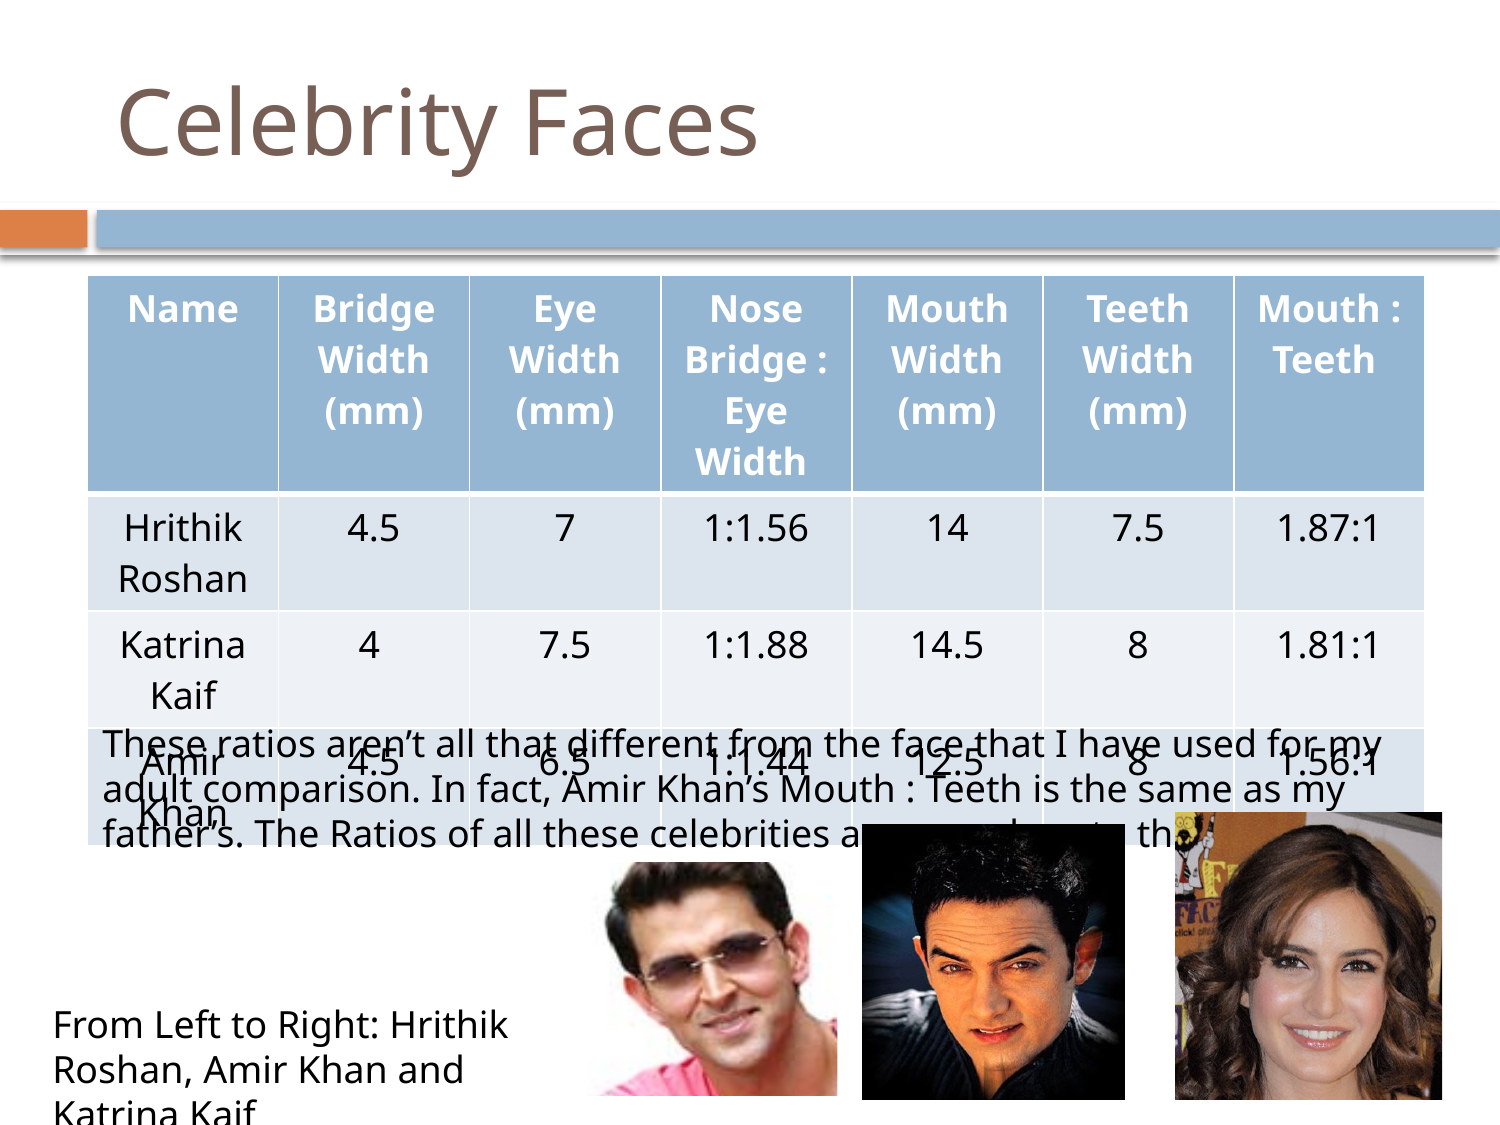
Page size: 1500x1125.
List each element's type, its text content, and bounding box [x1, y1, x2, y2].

table_cell 4.5 [279, 497, 469, 610]
table_cell Hrithik Roshan [88, 497, 278, 610]
table_cell 4 [279, 612, 469, 712]
picture [862, 824, 1126, 1101]
table_cell 14.5 [853, 612, 1042, 712]
table_header Teeth Width (mm) [1044, 276, 1233, 491]
table_header Mouth : Teeth [1235, 276, 1424, 491]
table_cell 7.5 [1044, 497, 1233, 610]
table_header Mouth Width (mm) [853, 276, 1042, 491]
table_cell 8 [1044, 612, 1233, 712]
table_cell 7 [470, 497, 660, 610]
table_cell 1:1.56 [662, 497, 851, 610]
table_cell 14 [853, 497, 1042, 610]
text_box These ratios aren’t all that different from the face that I have used for my adult comparison. In fact, Amir Khan’s Mouth : Teeth is the same as my father’s. The Ratios of all these celebrities are very close to the Phi. [87, 712, 1425, 863]
table_header Bridge Width (mm) [279, 276, 469, 491]
table_cell 1.81:1 [1235, 612, 1424, 712]
picture [587, 862, 838, 1096]
title Celebrity Faces [100, 37, 1438, 200]
table_header Nose Bridge : Eye Width [662, 276, 851, 491]
table_header Eye Width (mm) [470, 276, 660, 491]
picture [1174, 812, 1443, 1101]
table_cell 1:1.88 [662, 612, 851, 712]
table_cell Katrina Kaif [88, 612, 278, 712]
table_header Name [88, 276, 278, 491]
table_cell 7.5 [470, 612, 660, 712]
text_box From Left to Right: Hrithik Roshan, Amir Khan and Katrina Kaif [37, 993, 600, 1125]
table_cell 1.87:1 [1235, 497, 1424, 610]
